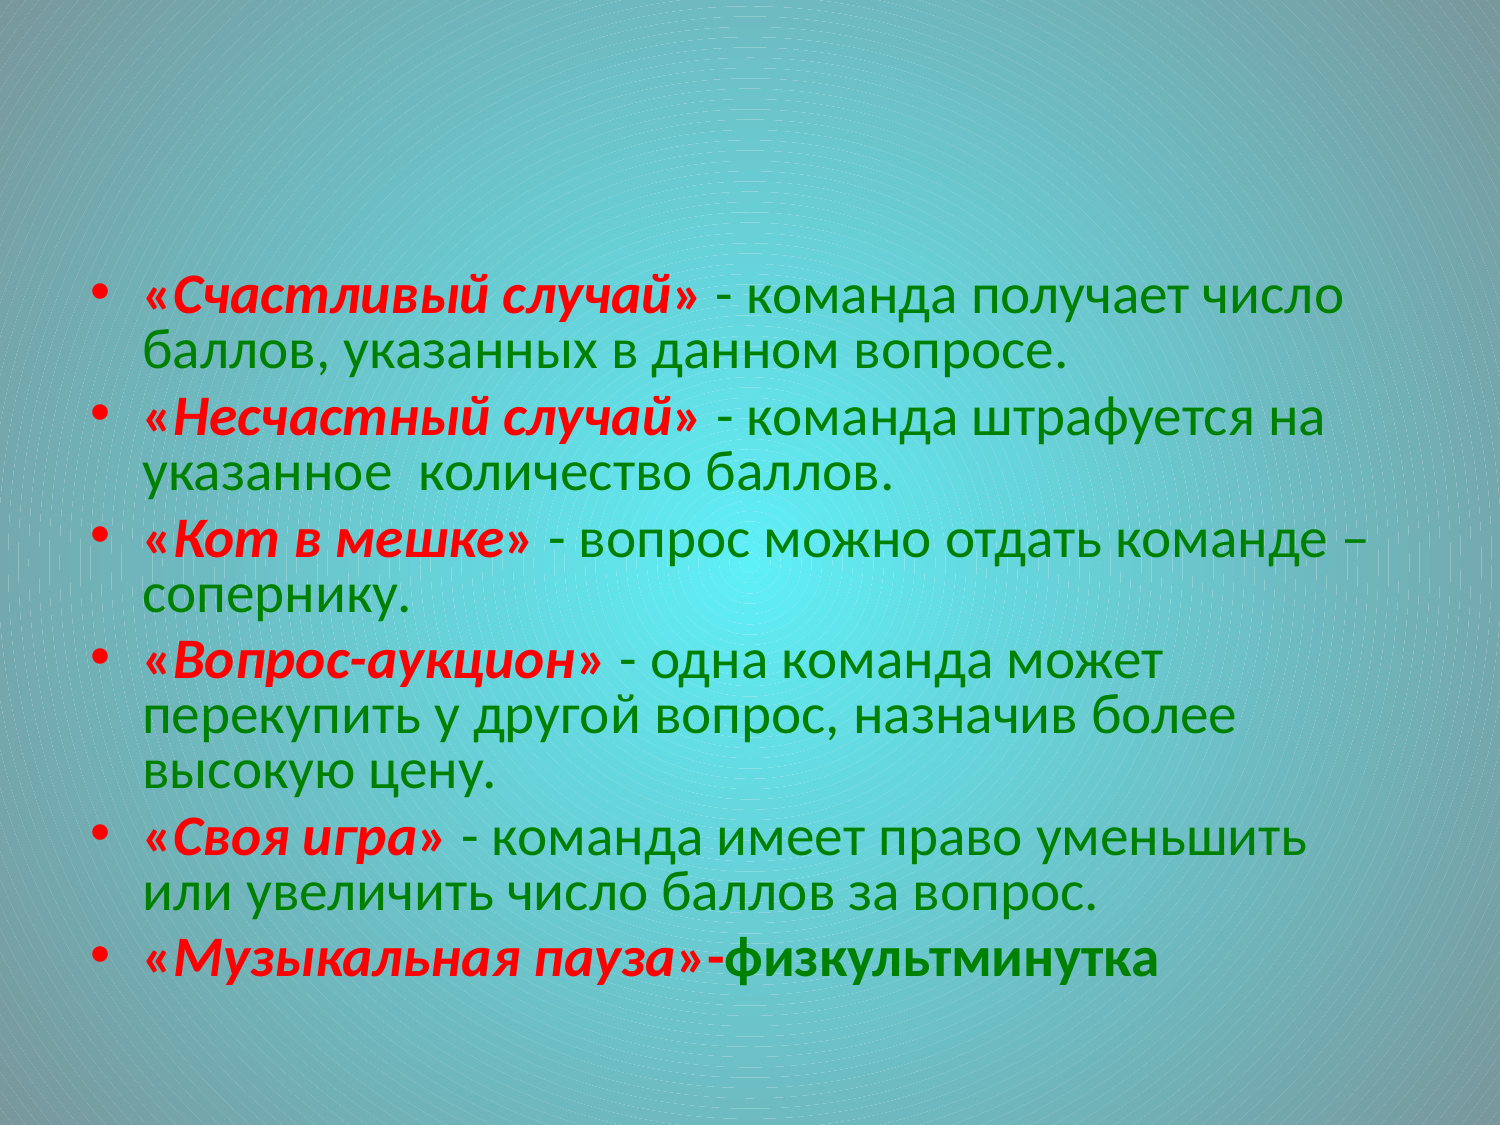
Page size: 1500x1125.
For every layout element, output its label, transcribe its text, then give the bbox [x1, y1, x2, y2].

list «Счастливый случай» - команда получает число баллов, указанных в данном вопросе. «Несчастный случай» - команда штрафуется на указанное количество баллов. «Кот в мешке» - вопрос можно отдать команде – сопернику. «Вопрос-аукцион» - одна команда может перекупить у другой вопрос, назначив более высокую цену. «Своя игра» - команда имеет право уменьшить или увеличить число баллов за вопрос. «Музыкальная пауза»-физкультминутка [75, 262, 1425, 1005]
